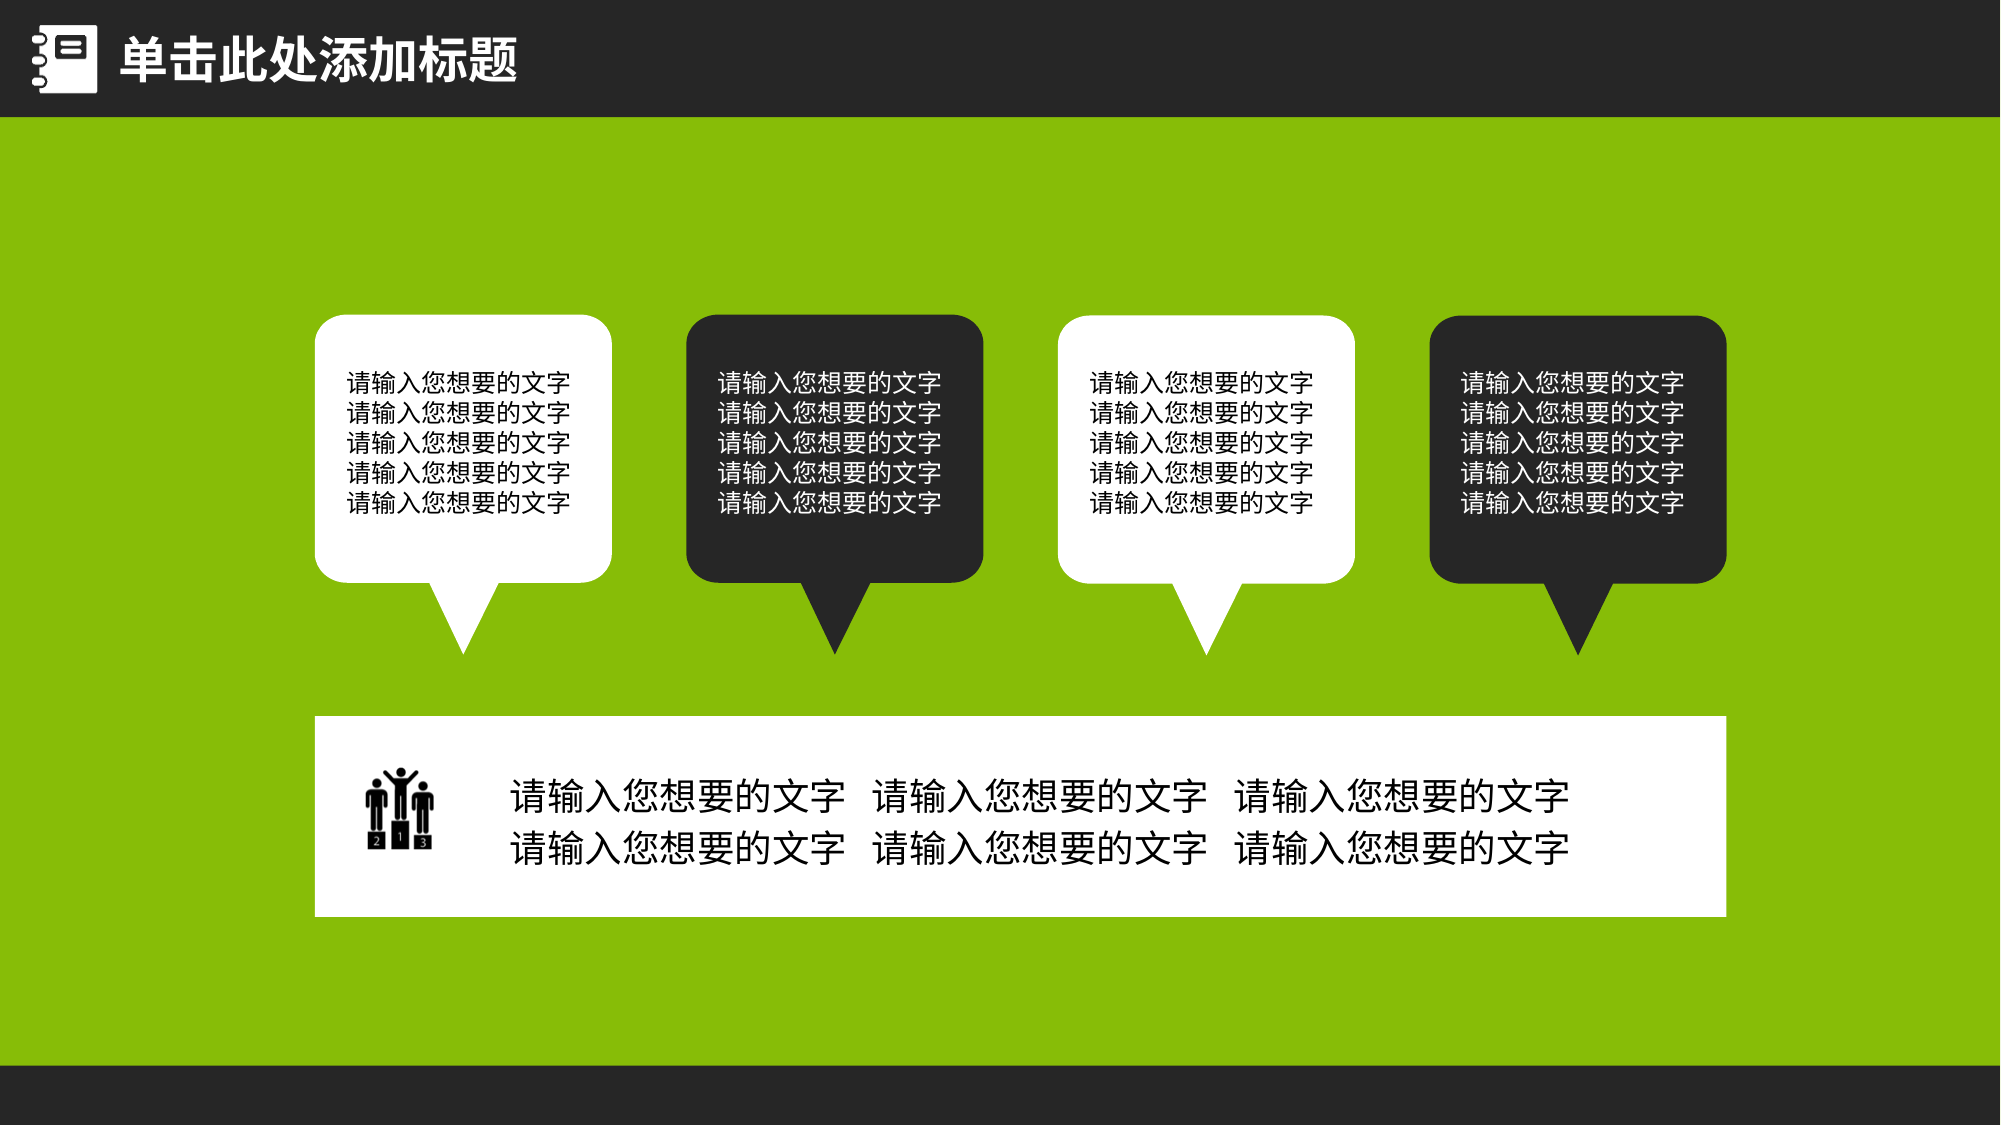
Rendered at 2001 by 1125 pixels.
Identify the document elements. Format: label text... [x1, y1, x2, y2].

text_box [314, 314, 1727, 917]
picture [27, 20, 104, 98]
text_box 单击此处添加标题 [104, 21, 542, 97]
picture [0, 0, 2001, 1125]
text_box [0, 1065, 2000, 1125]
text_box [0, 0, 2000, 118]
